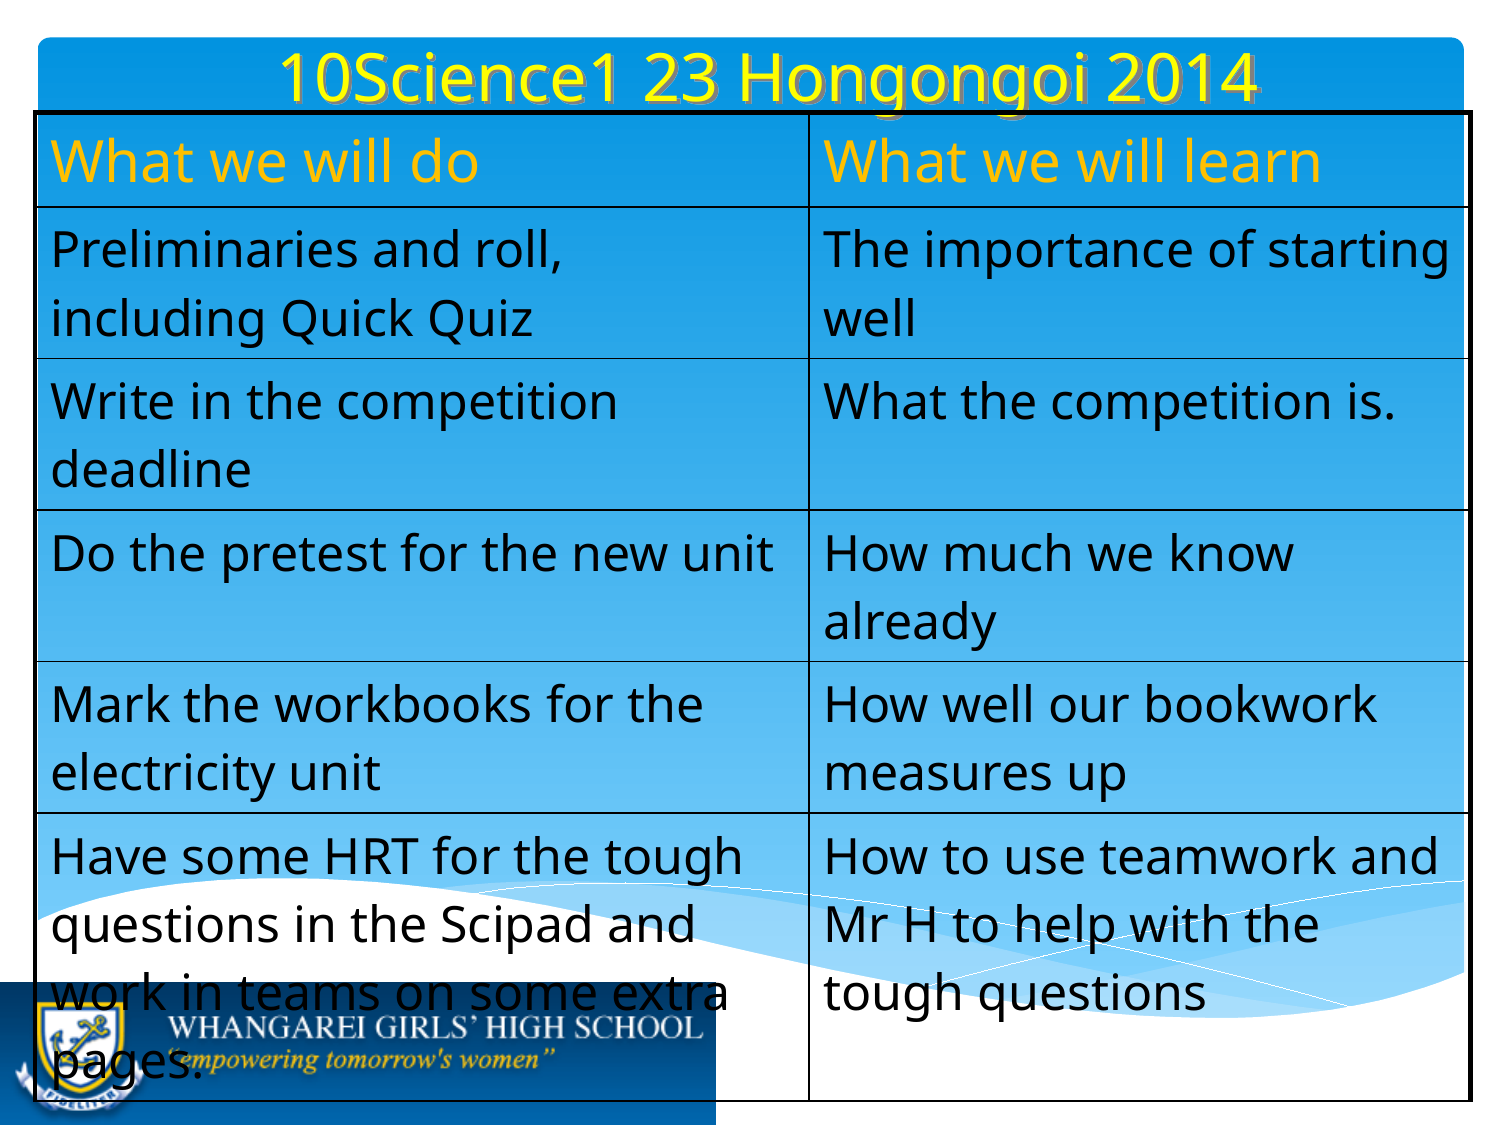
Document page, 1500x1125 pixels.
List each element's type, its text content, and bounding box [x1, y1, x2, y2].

table_cell Have some HRT for the tough questions in the Scipad and work in teams on some extra pages. [37, 814, 808, 1100]
table_header What we will learn [810, 115, 1468, 206]
table_cell How well our bookwork measures up [810, 662, 1468, 812]
table_cell What the competition is. [810, 359, 1468, 509]
table_cell Write in the competition deadline [37, 359, 808, 509]
text_box 10Science1 23 Hongongoi 2014 [162, 24, 1375, 110]
table_cell The importance of starting well [810, 208, 1468, 358]
table_cell Mark the workbooks for the electricity unit [37, 662, 808, 812]
table_header What we will do [37, 115, 808, 206]
table_cell How much we know already [810, 511, 1468, 661]
table_cell Do the pretest for the new unit [37, 511, 808, 661]
table_cell Preliminaries and roll, including Quick Quiz [37, 208, 808, 358]
table_cell How to use teamwork and Mr H to help with the tough questions [810, 814, 1468, 1100]
picture [0, 982, 716, 1125]
